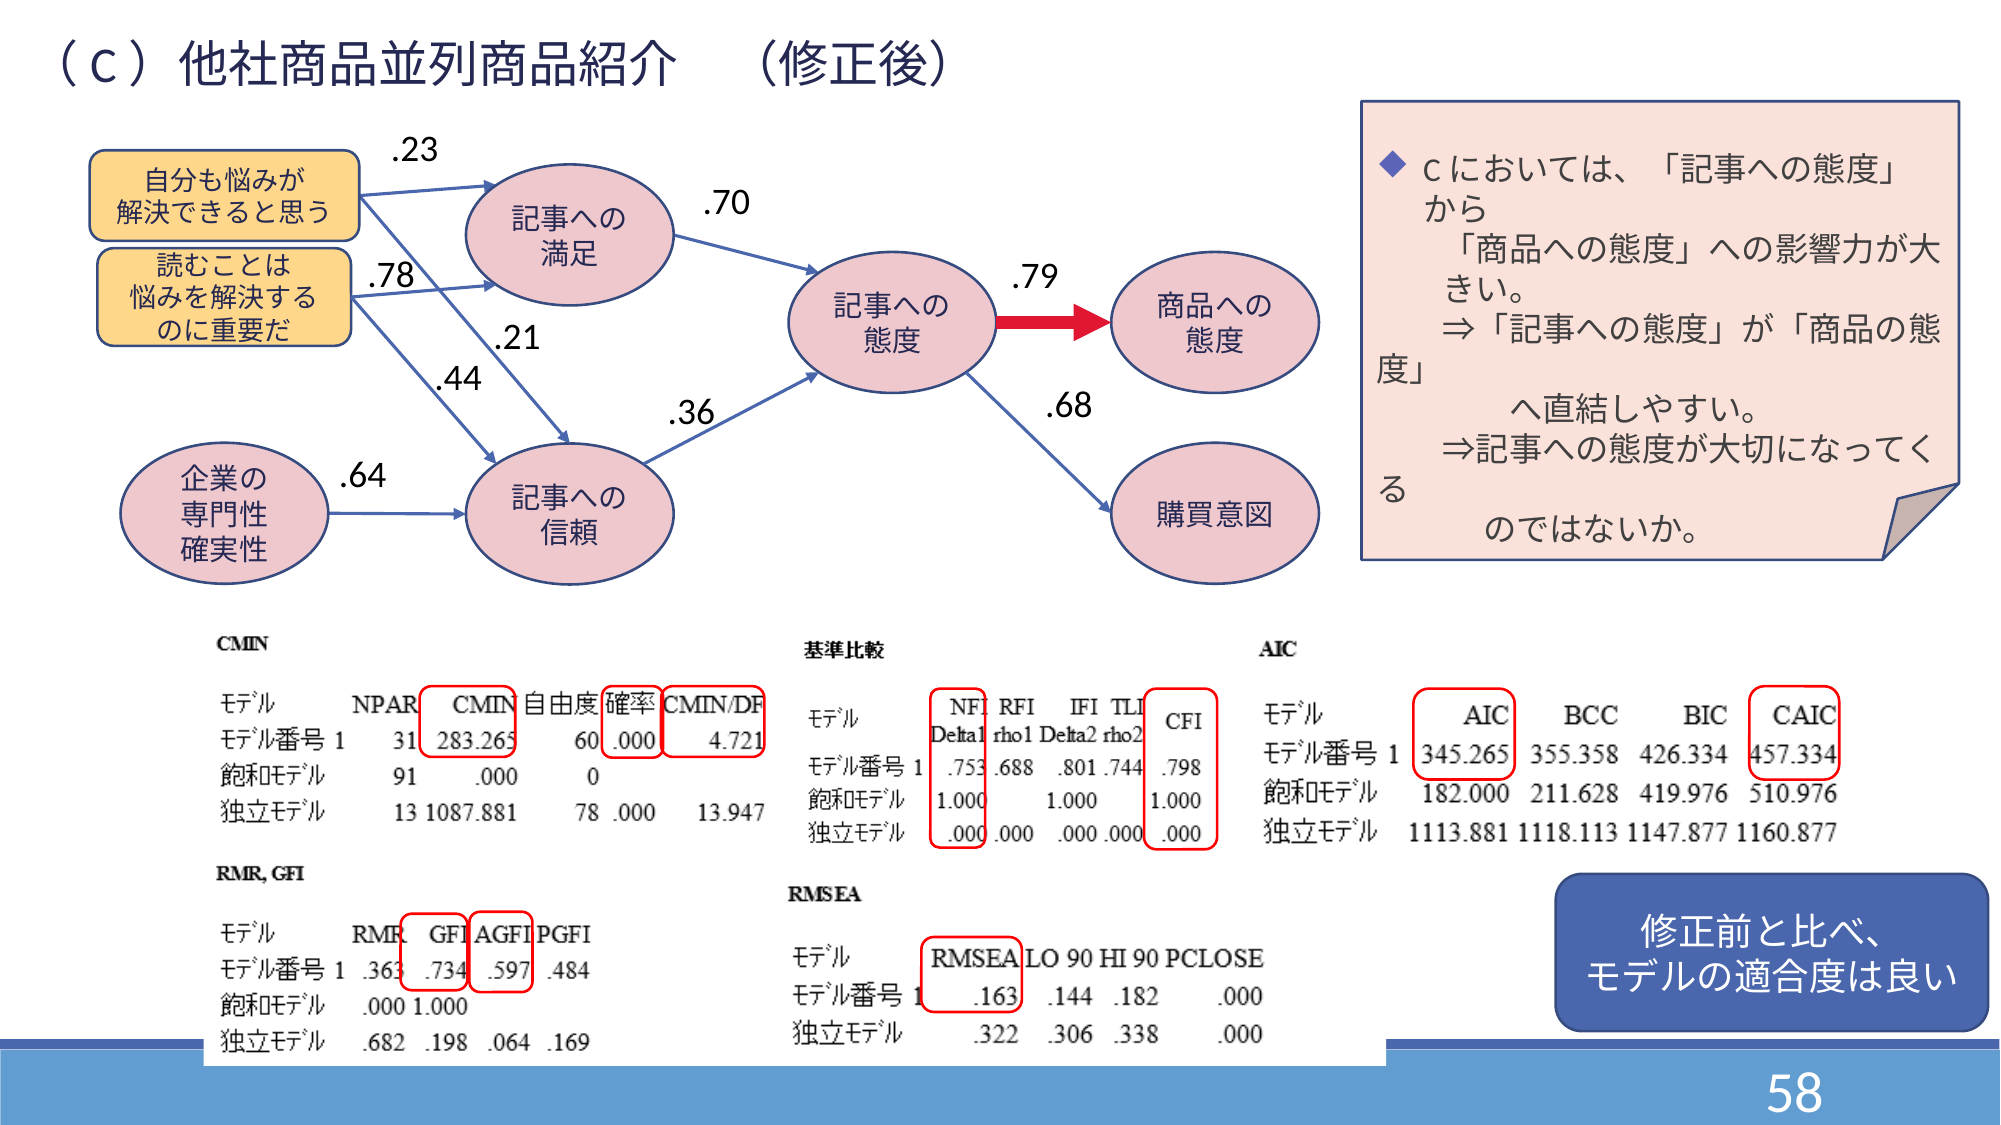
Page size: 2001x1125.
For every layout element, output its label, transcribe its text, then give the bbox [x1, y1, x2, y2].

picture [1243, 625, 1873, 869]
text_box .23 [376, 116, 470, 146]
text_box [89, 149, 1320, 585]
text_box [772, 857, 1387, 1066]
text_box （C）他社商品並列商品紹介 （修正後） [13, 24, 1172, 100]
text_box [203, 610, 828, 1067]
text_box Cにおいては、「記事への態度」から 「商品への態度」への影響力が大 きい。 ⇒「記事への態度」が「商品の態度」 へ直結しやすい。 ⇒記事への態度が大切になってくる のではないか。 [1360, 99, 1961, 562]
text_box 修正前と比べ、 モデルの適合度は良い [1554, 872, 1990, 1033]
slide_number 58 [1624, 1059, 1840, 1120]
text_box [796, 624, 1243, 854]
